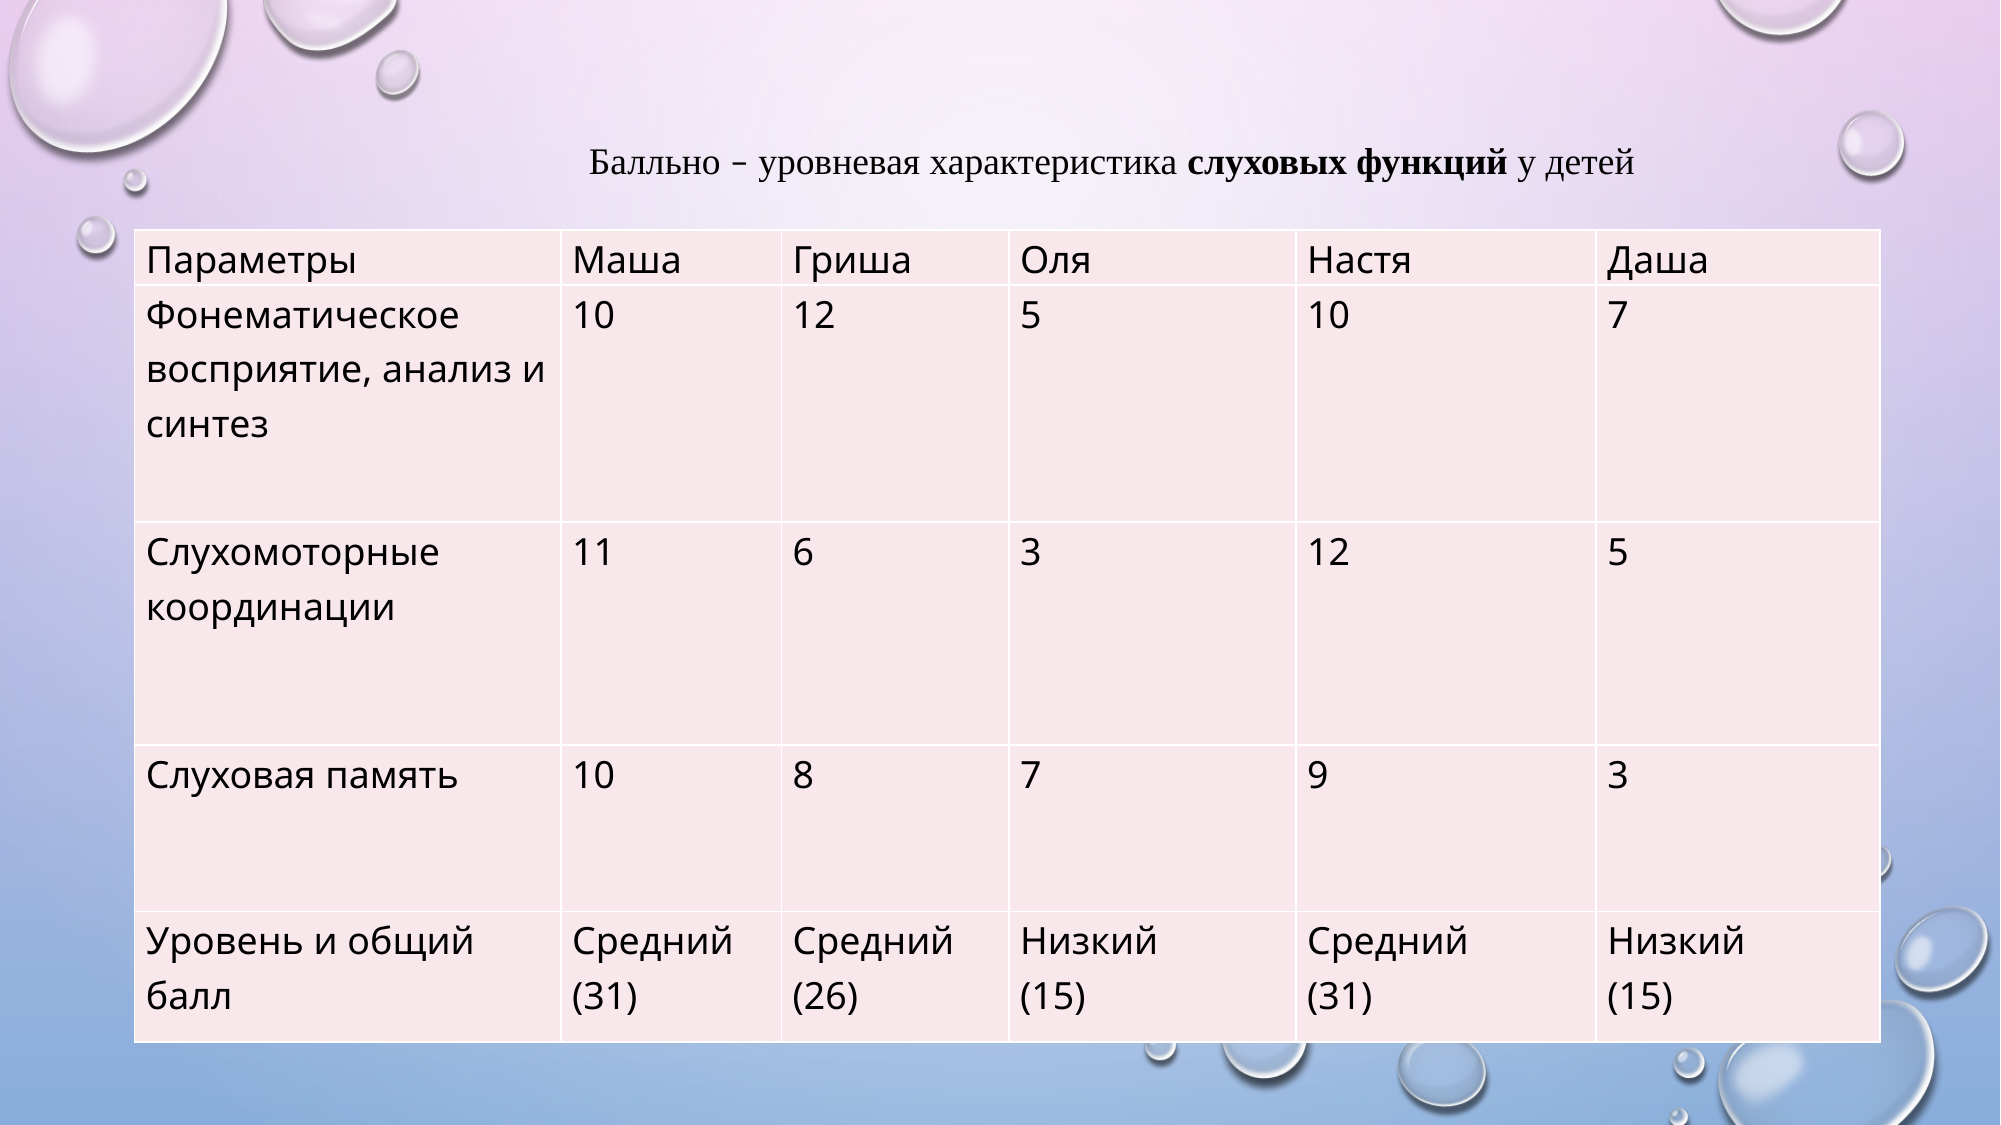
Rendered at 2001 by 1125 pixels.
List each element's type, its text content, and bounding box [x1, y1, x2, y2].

table_cell 10 [1297, 286, 1595, 521]
table_cell 6 [782, 523, 1008, 744]
table_cell Уровень и общий балл [135, 912, 560, 1041]
table_cell 9 [1297, 746, 1595, 911]
table_cell 7 [1010, 746, 1295, 911]
text_box Балльно – уровневая характеристика слуховых функций у детей [573, 129, 1746, 235]
table_cell Низкий (15) [1597, 912, 1879, 1041]
table_cell Средний (31) [562, 912, 781, 1041]
table_cell Фонематическое восприятие, анализ и синтез [135, 286, 560, 521]
table_cell 10 [562, 746, 781, 911]
table_cell 10 [562, 286, 781, 521]
table_cell 7 [1597, 286, 1879, 521]
table_cell 11 [562, 523, 781, 744]
table_header Гриша [782, 235, 1008, 284]
table_cell 12 [782, 286, 1008, 521]
table_header Настя [1297, 235, 1595, 284]
table_cell Слухомоторные координации [135, 523, 560, 744]
table_cell 8 [782, 746, 1008, 911]
picture [0, 0, 2000, 1125]
table_header Даша [1597, 231, 1879, 284]
table_cell 3 [1597, 746, 1879, 911]
table_cell 5 [1597, 523, 1879, 744]
table_header Маша [562, 231, 781, 284]
table_cell 3 [1010, 523, 1295, 744]
table_header Параметры [135, 231, 560, 284]
table_cell 12 [1297, 523, 1595, 744]
table_cell Средний (31) [1297, 912, 1595, 1041]
table_cell Средний (26) [782, 912, 1008, 1041]
table_cell Низкий (15) [1010, 912, 1295, 1041]
table_header Оля [1010, 235, 1295, 284]
table_cell Слуховая память [135, 746, 560, 911]
table_cell 5 [1010, 286, 1295, 521]
